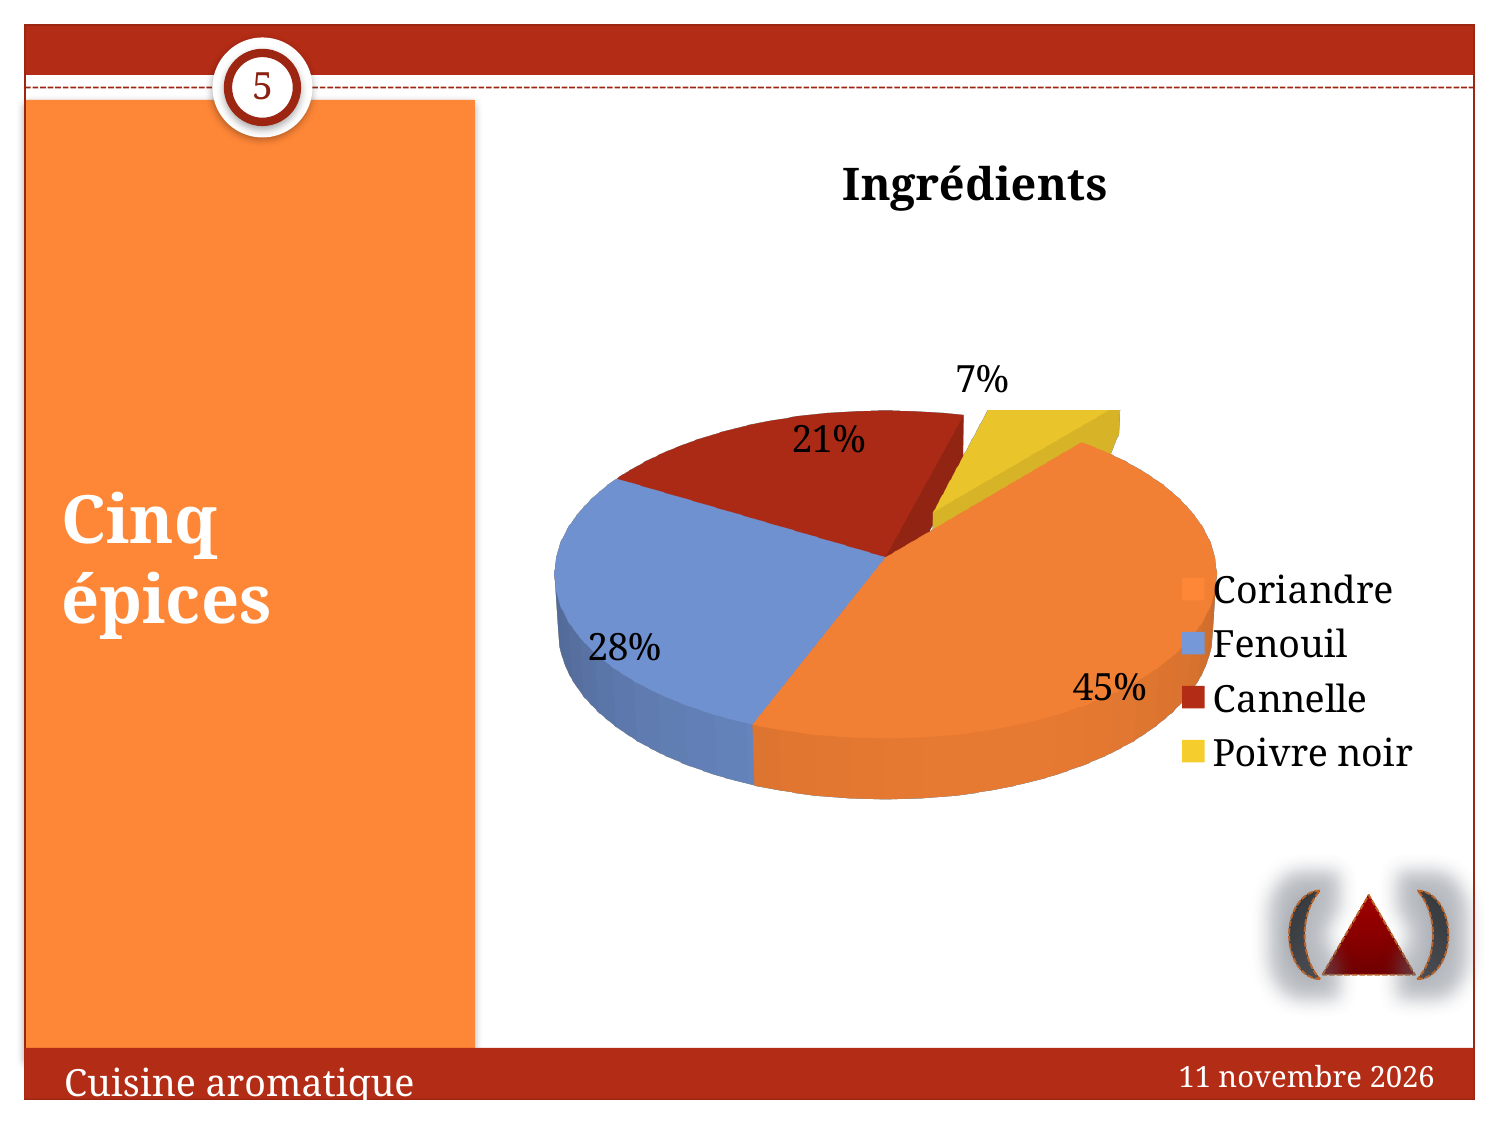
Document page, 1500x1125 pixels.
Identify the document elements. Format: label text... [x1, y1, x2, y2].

footer Cuisine aromatique [49, 1051, 605, 1112]
title Cinq épices [46, 481, 435, 644]
slide_number 5 [225, 51, 300, 124]
slide_number mars 09 [950, 1050, 1450, 1111]
chart [512, 112, 1438, 1001]
